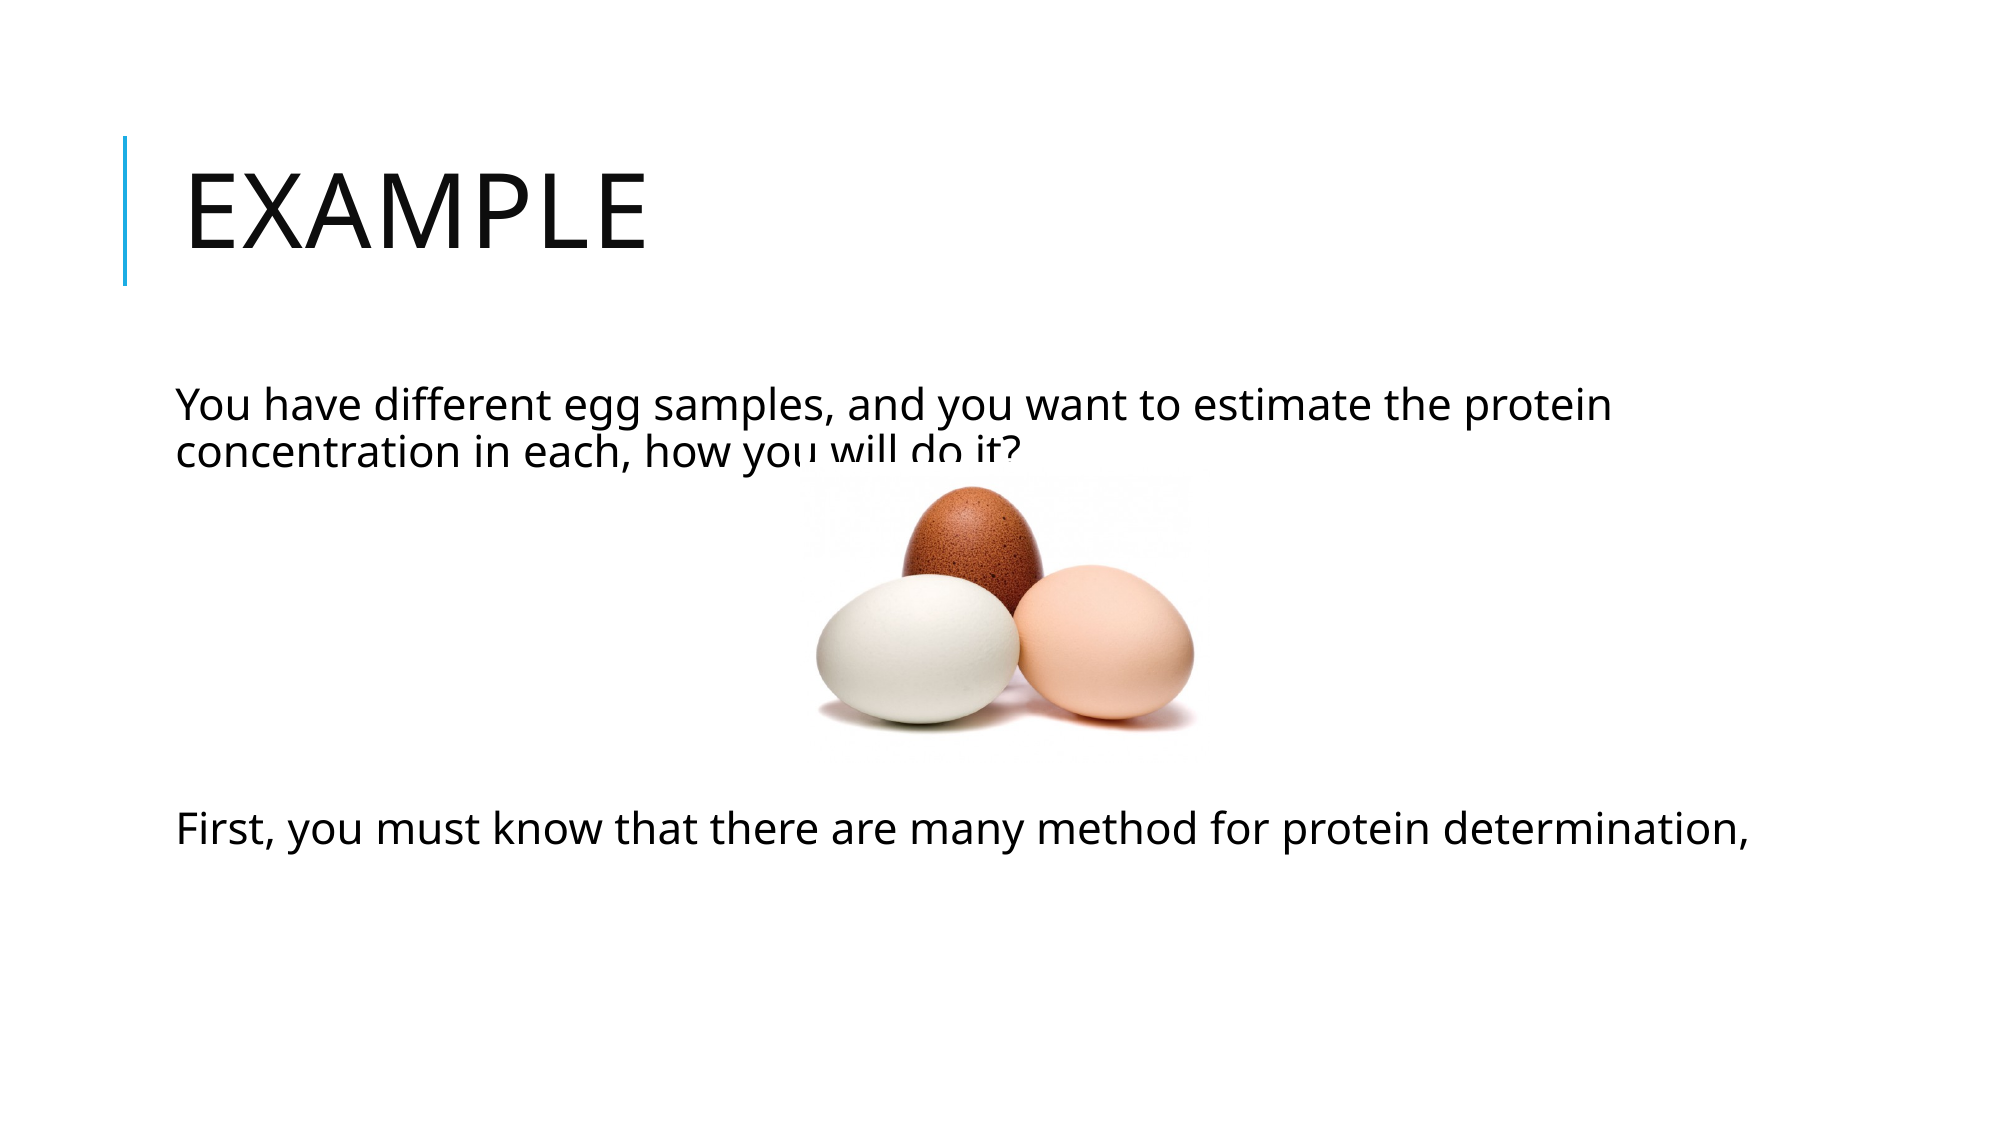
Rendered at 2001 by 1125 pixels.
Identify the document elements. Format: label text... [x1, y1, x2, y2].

picture [799, 462, 1210, 763]
title Example [168, 96, 1763, 342]
list You have different egg samples, and you want to estimate the protein concentration in each, how you will do it? First, you must know that there are many method for protein determination, [168, 375, 1763, 1035]
